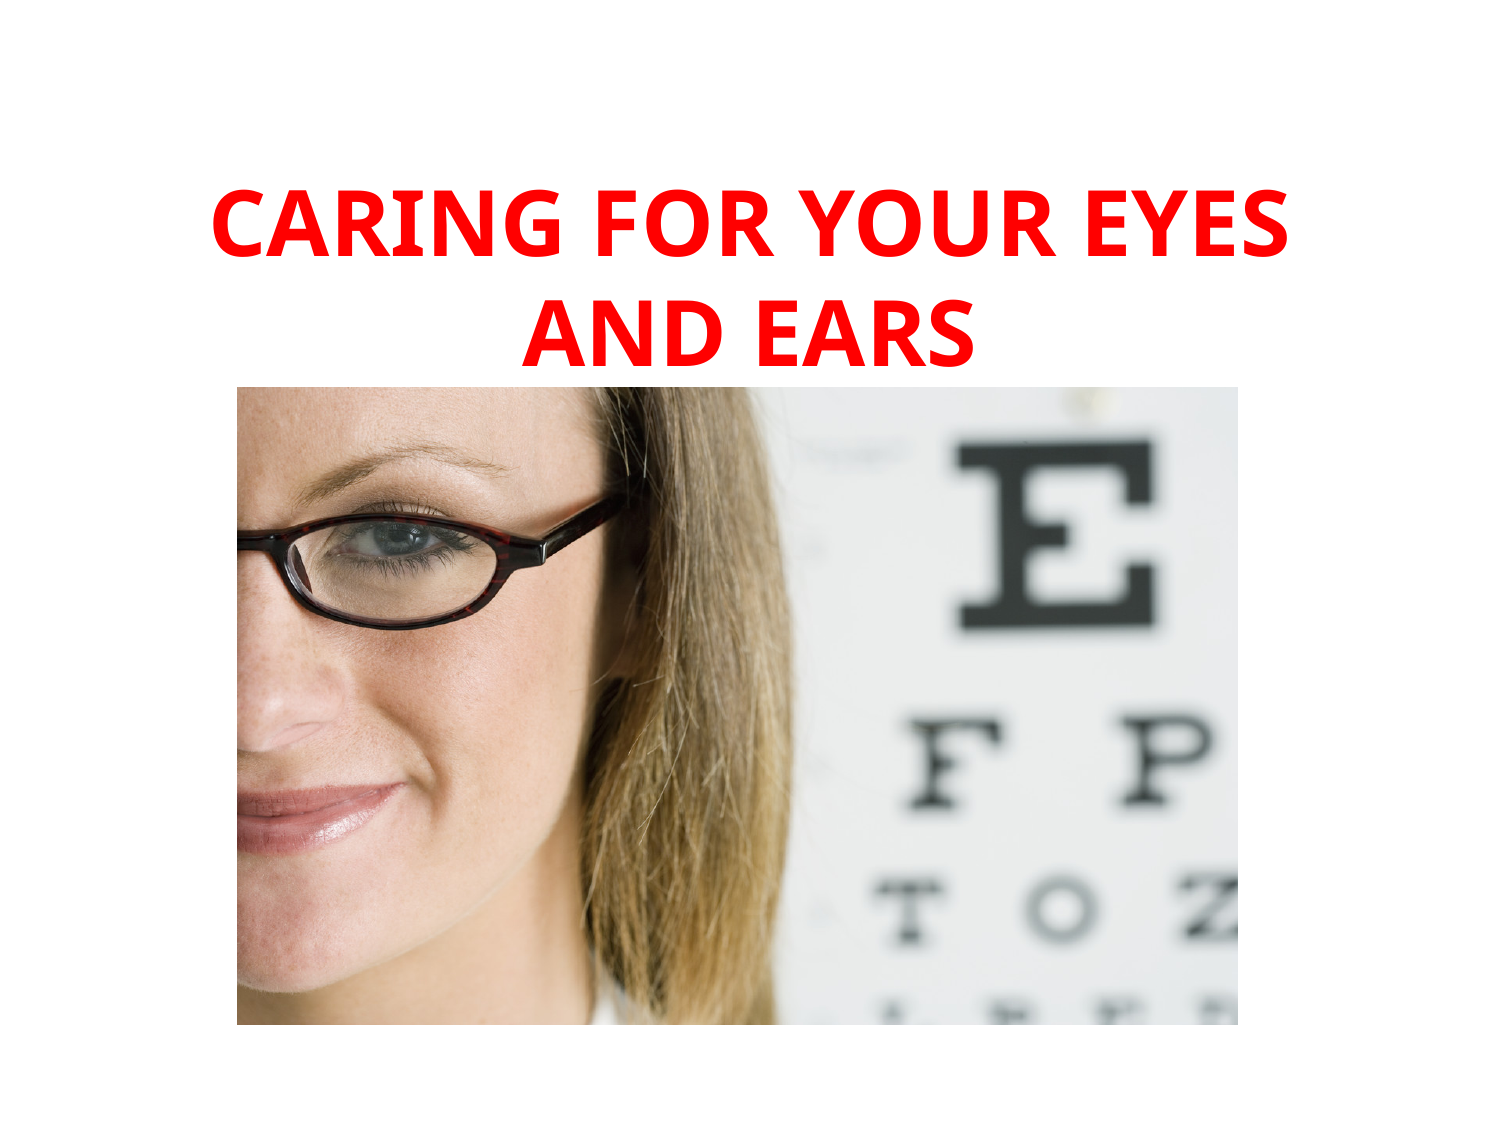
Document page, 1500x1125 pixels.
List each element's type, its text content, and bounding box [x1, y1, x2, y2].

picture [237, 387, 1238, 1025]
title CARING FOR YOUR EYES AND EARS [112, 125, 1388, 425]
